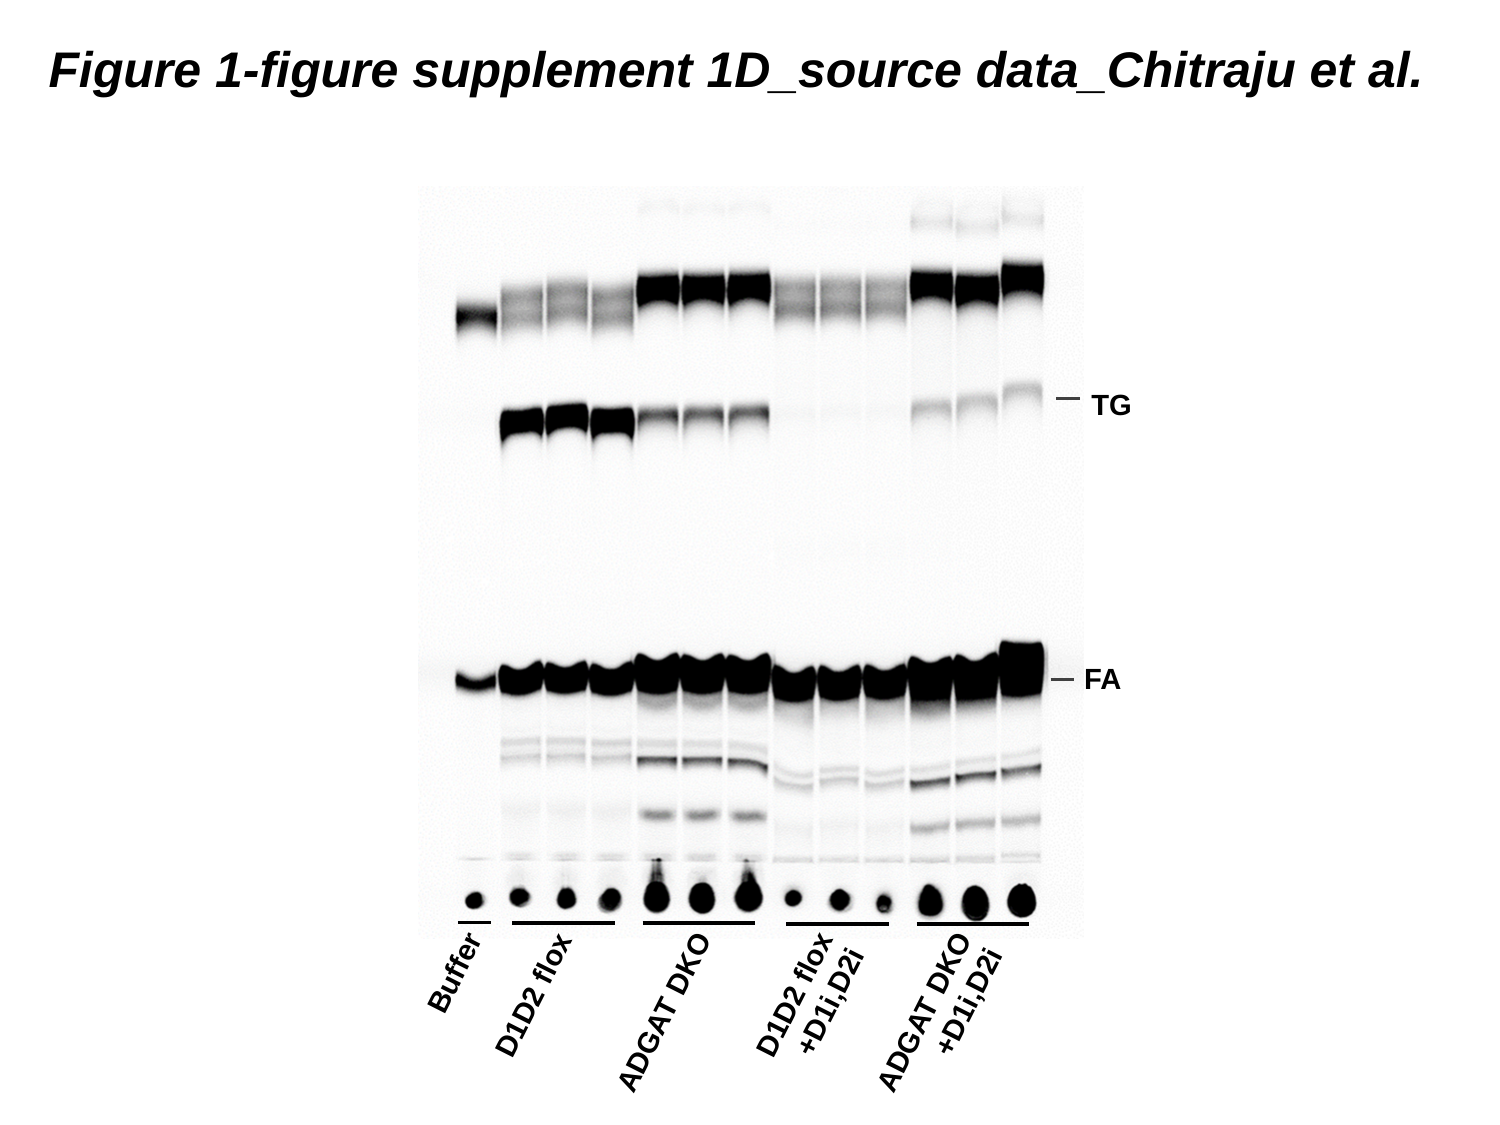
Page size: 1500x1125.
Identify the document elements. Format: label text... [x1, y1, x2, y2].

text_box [418, 186, 1192, 1125]
text_box Figure 1-figure supplement 1D_source data_Chitraju et al. [33, 29, 1470, 105]
